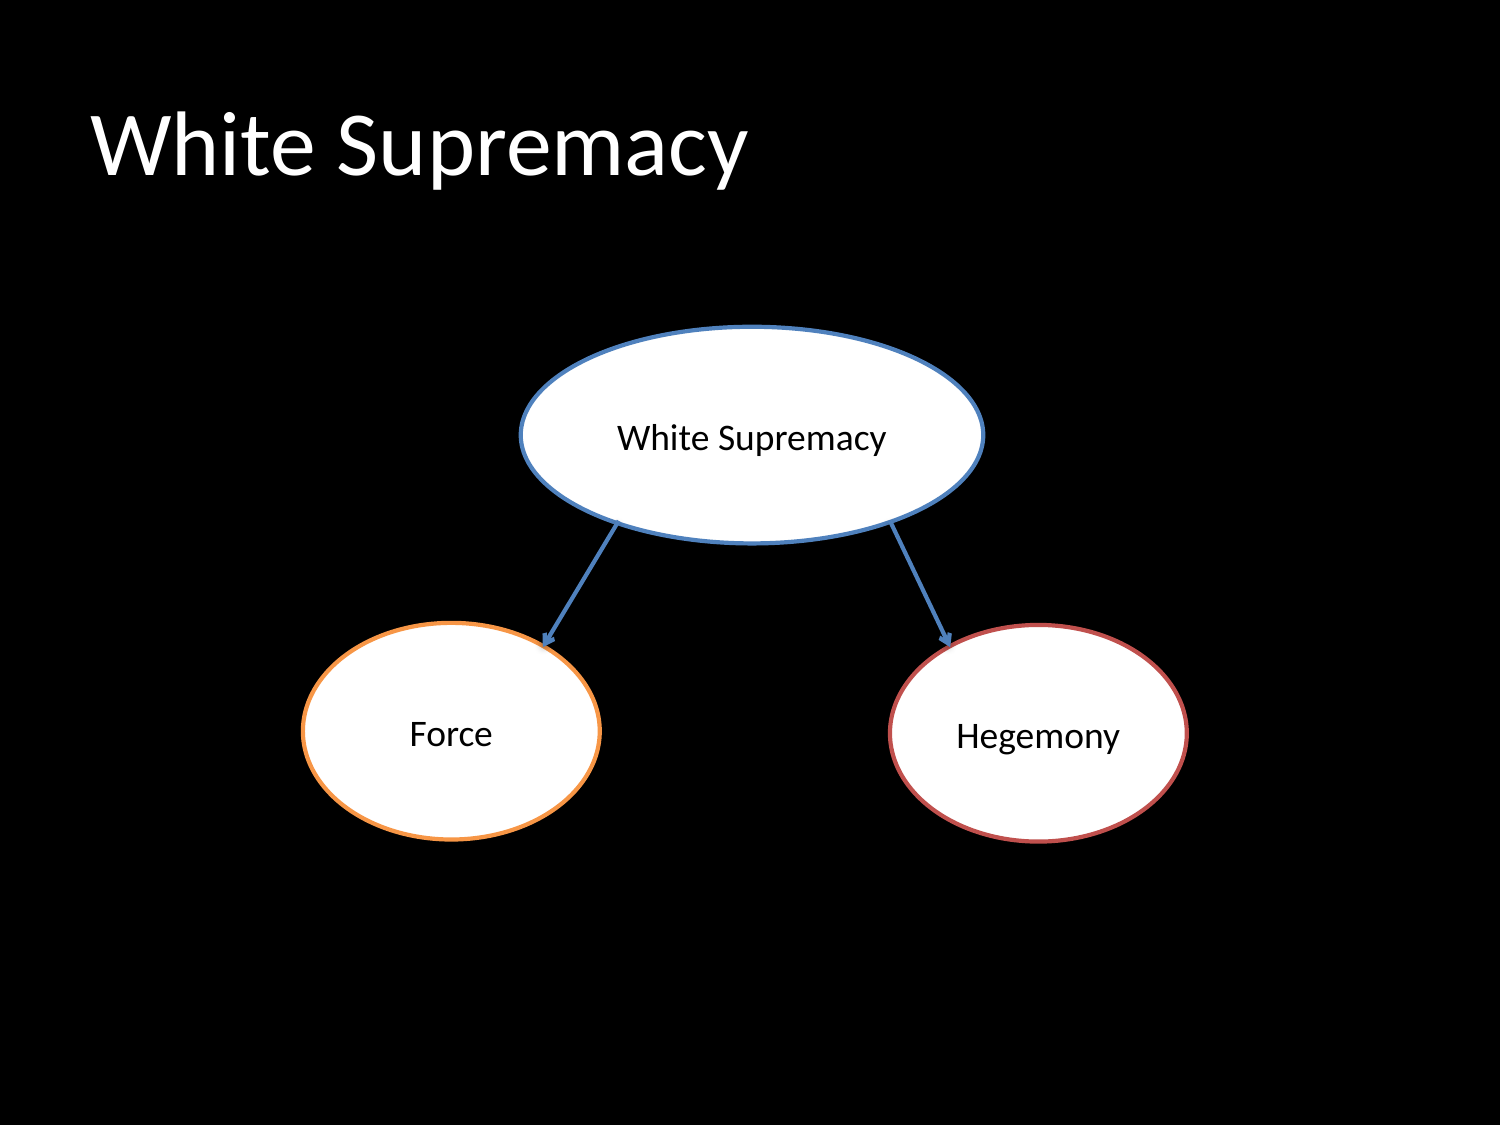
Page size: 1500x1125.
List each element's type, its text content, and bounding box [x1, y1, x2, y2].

text_box Hegemony [887, 622, 1189, 844]
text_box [542, 520, 619, 648]
title White Supremacy [75, 45, 1425, 233]
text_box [889, 520, 951, 648]
text_box White Supremacy [518, 324, 986, 546]
text_box Force [300, 620, 602, 842]
